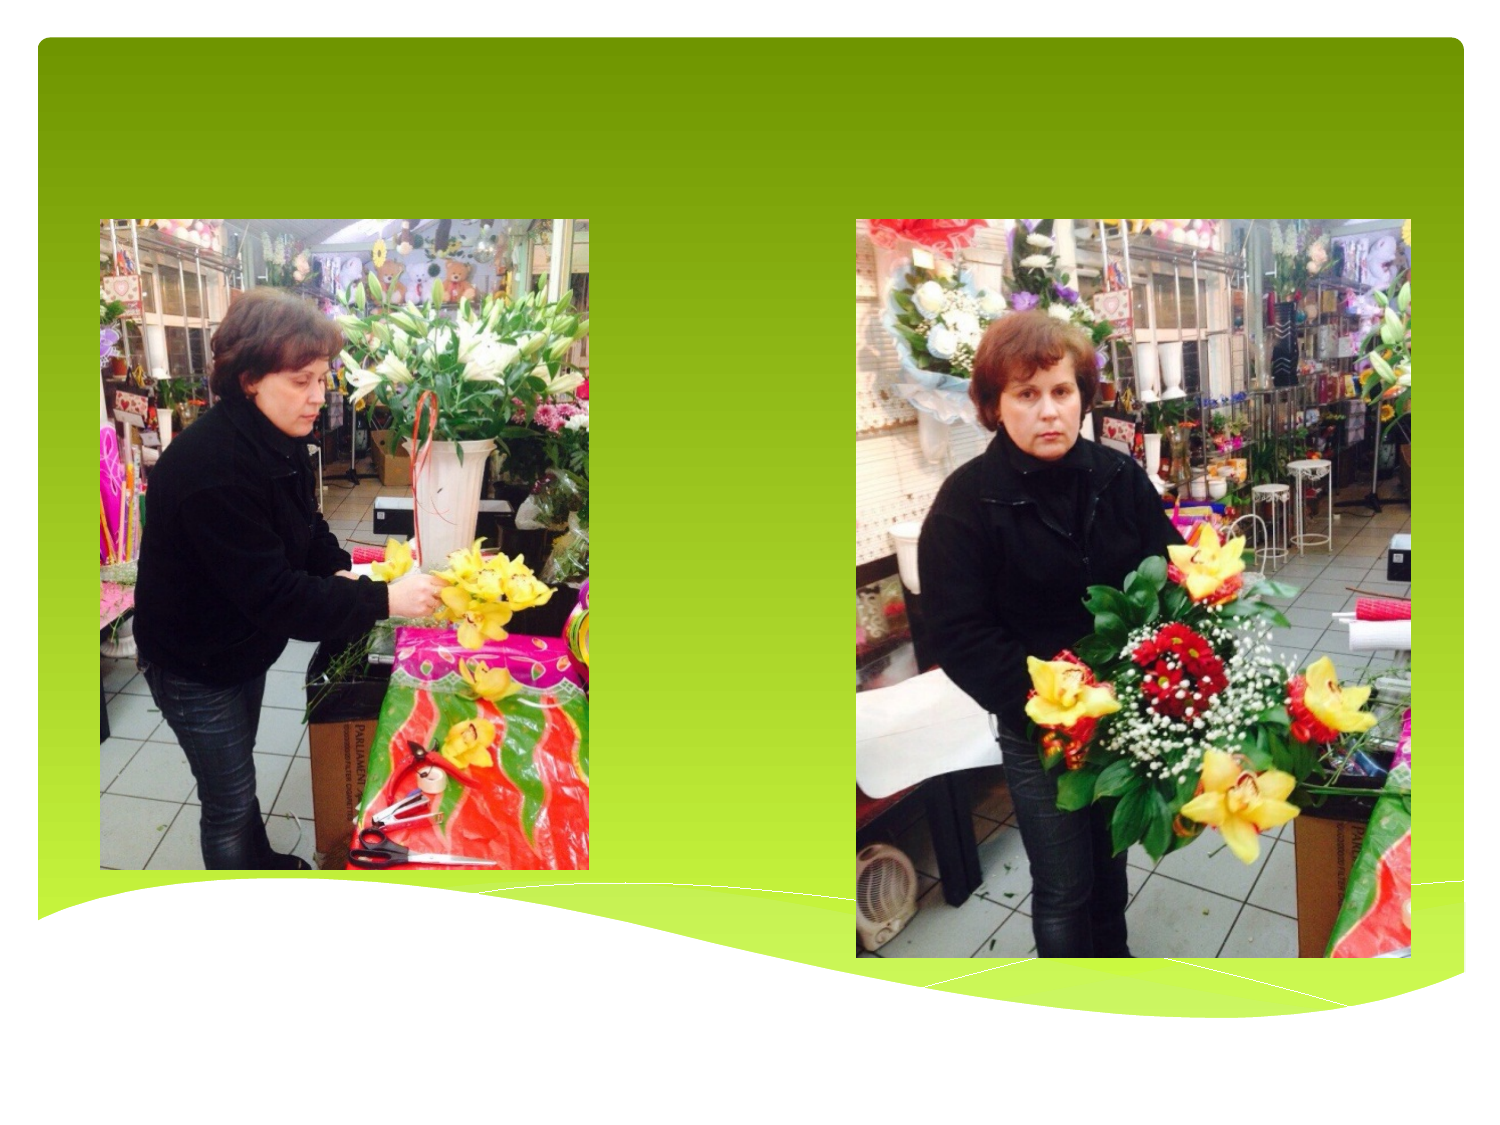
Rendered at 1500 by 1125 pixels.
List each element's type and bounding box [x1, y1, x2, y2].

list [855, 219, 1411, 958]
list [100, 219, 589, 870]
